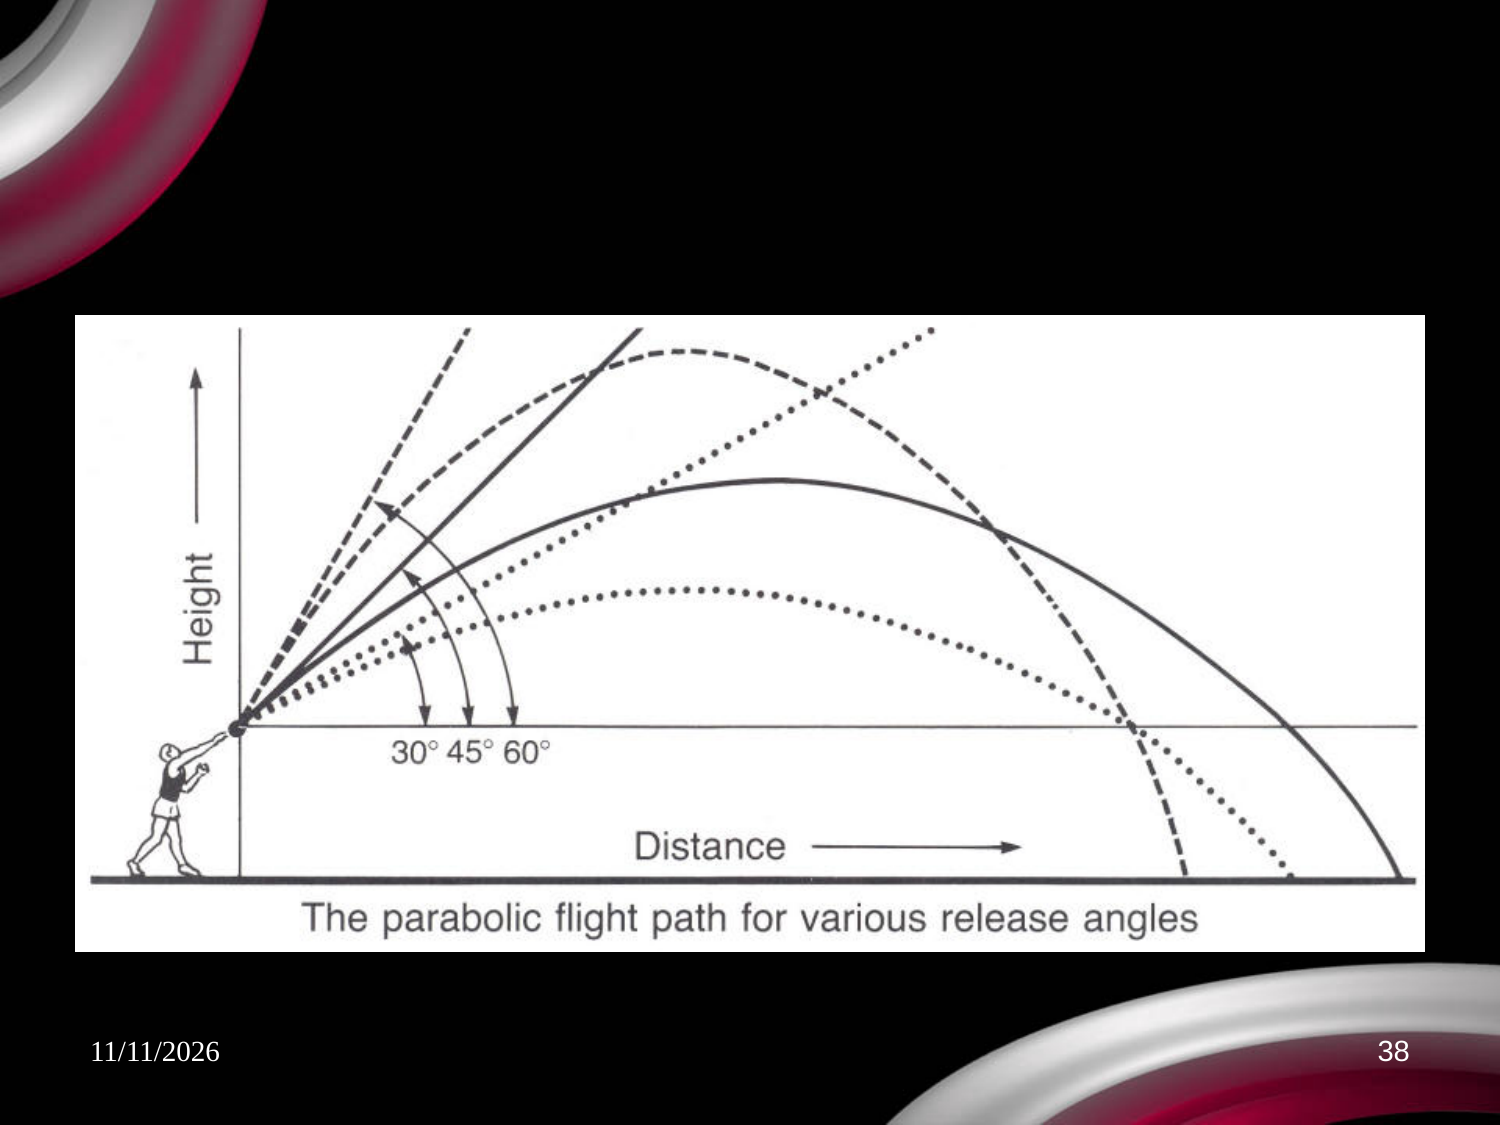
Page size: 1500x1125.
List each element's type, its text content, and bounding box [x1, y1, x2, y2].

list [74, 315, 1426, 952]
slide_number 38 [1074, 1024, 1426, 1103]
picture [0, 0, 1500, 1125]
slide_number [74, 1024, 426, 1103]
